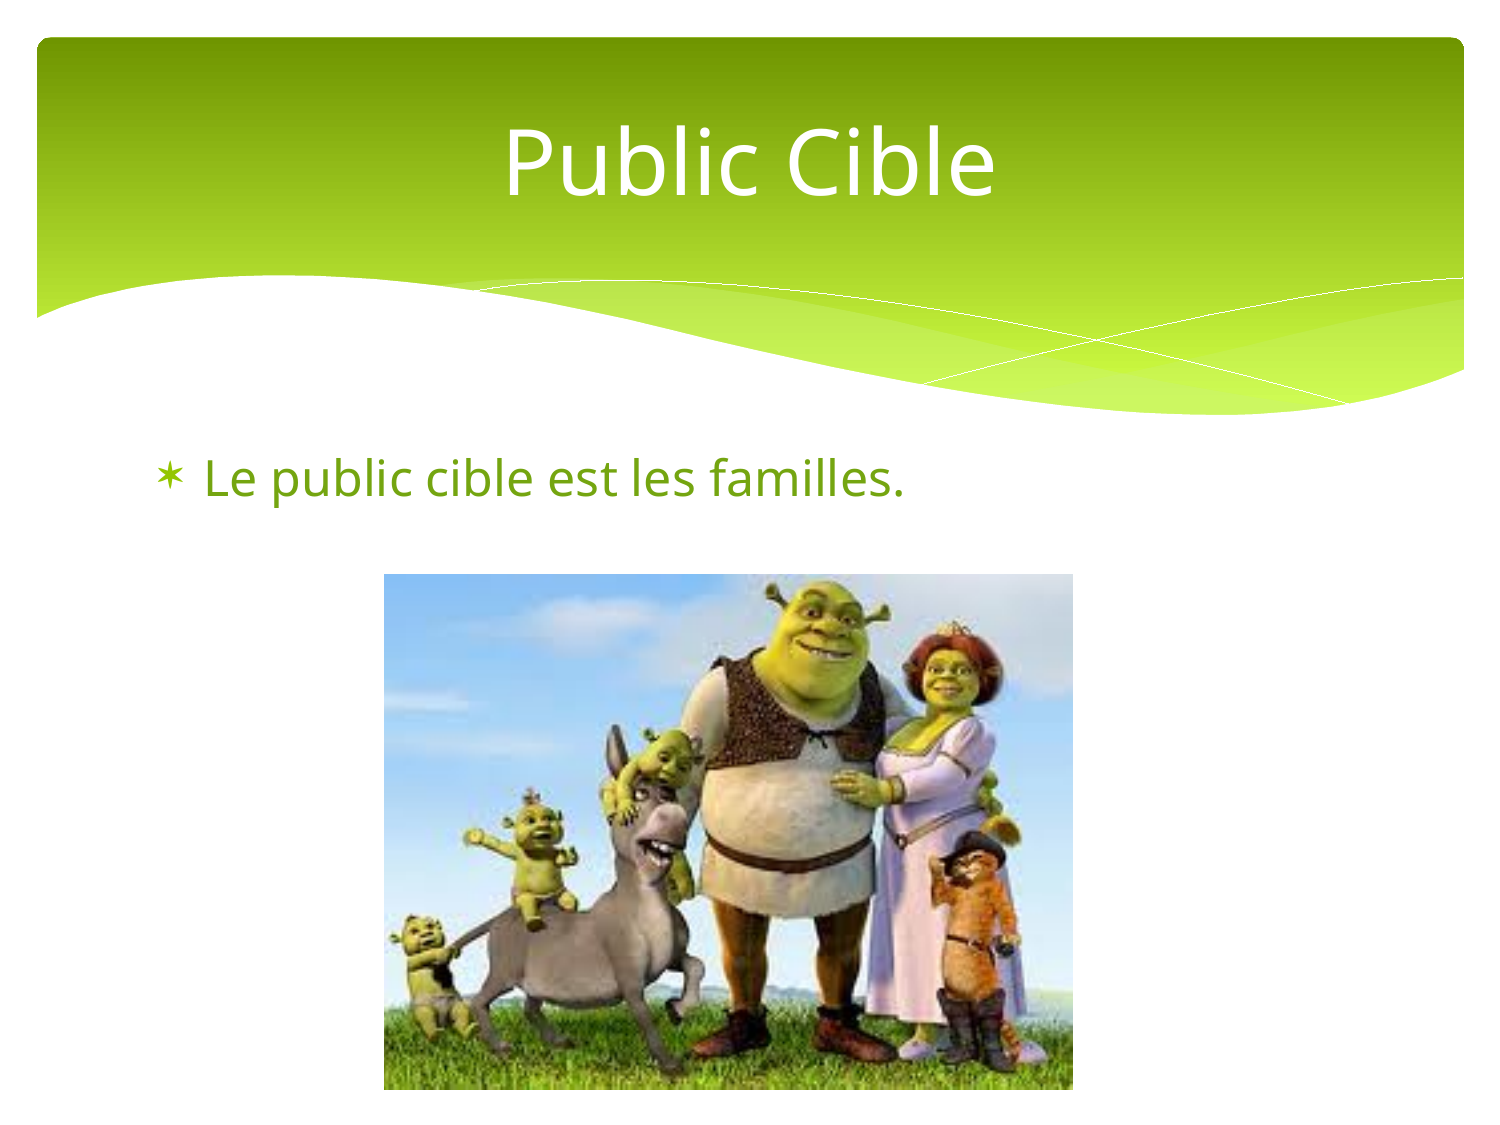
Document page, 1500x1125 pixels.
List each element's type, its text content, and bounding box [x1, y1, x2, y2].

picture [384, 574, 1073, 1091]
list Le public cible est les familles. [143, 438, 1359, 1005]
title Public Cible [75, 55, 1425, 261]
